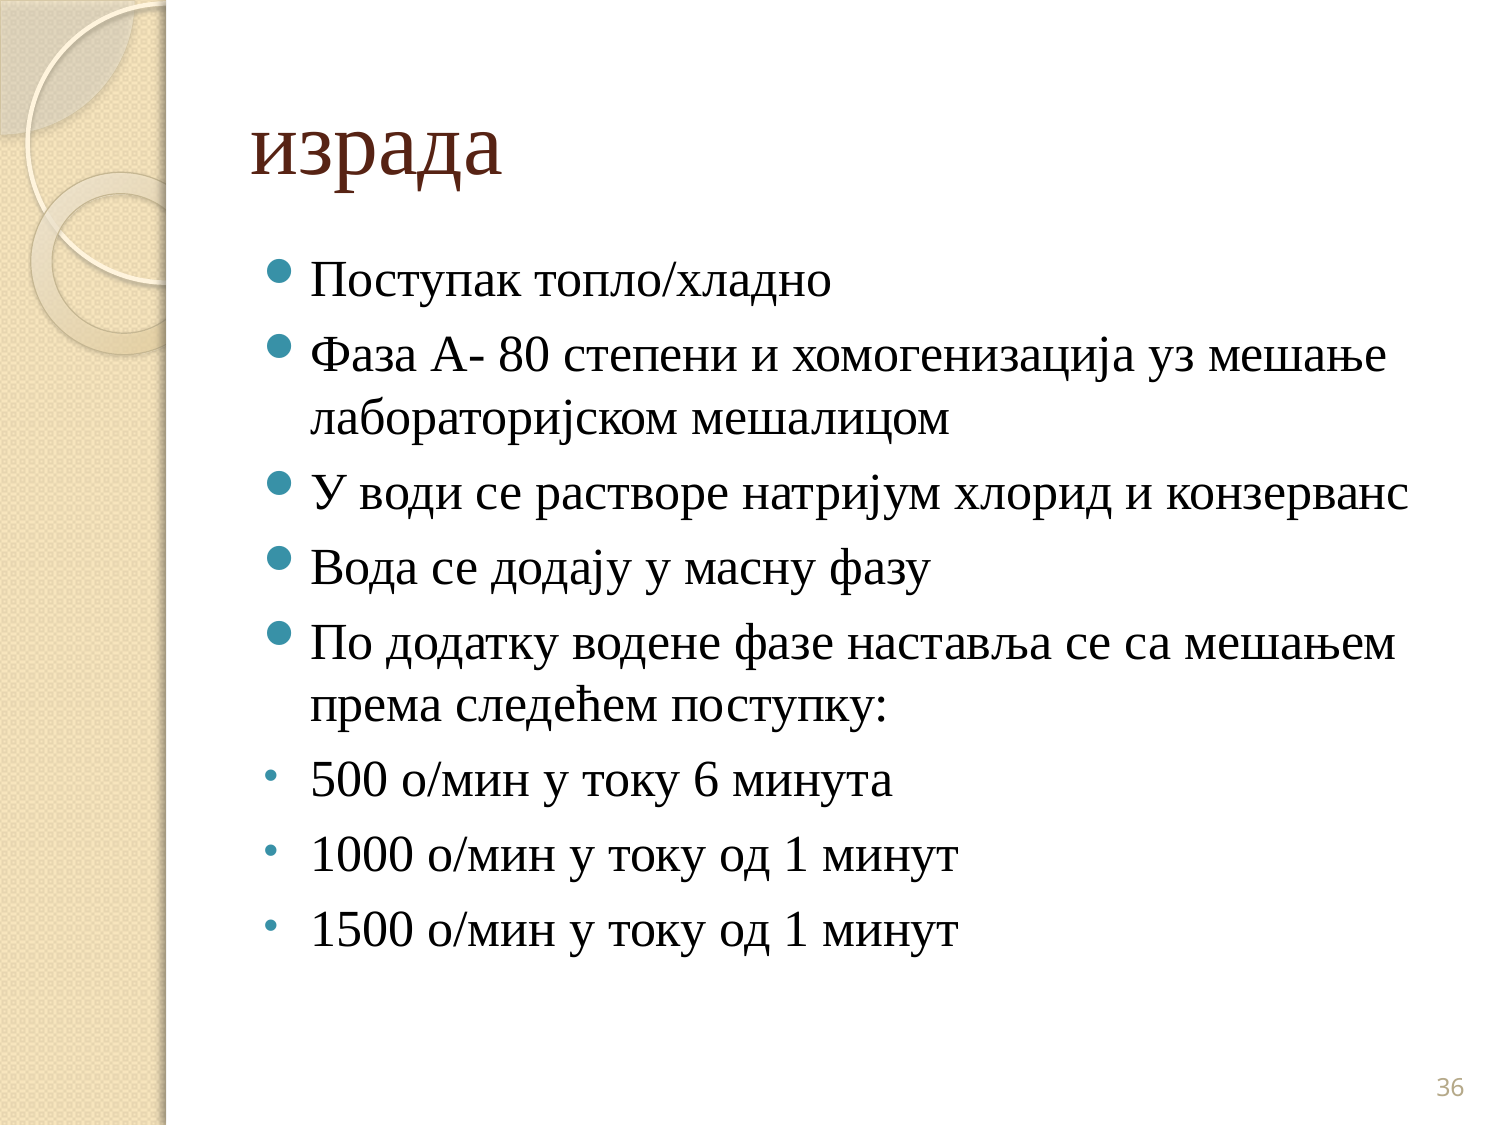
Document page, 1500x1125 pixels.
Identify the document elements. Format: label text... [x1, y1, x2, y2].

slide_number 36 [1413, 1034, 1488, 1113]
title израда [235, 45, 1466, 233]
list Поступак топло/хладно Фаза А- 80 степени и хомогенизација уз мешање лабораторијском мешалицом У води се растворе натријум хлорид и конзерванс Вода се додају у масну фазу По додатку водене фазе наставља се са мешањем према следећем поступку: 500 о/мин у току 6 минута 1000 о/мин у току од 1 минут 1500 о/мин у току од 1 минут [235, 237, 1466, 1025]
